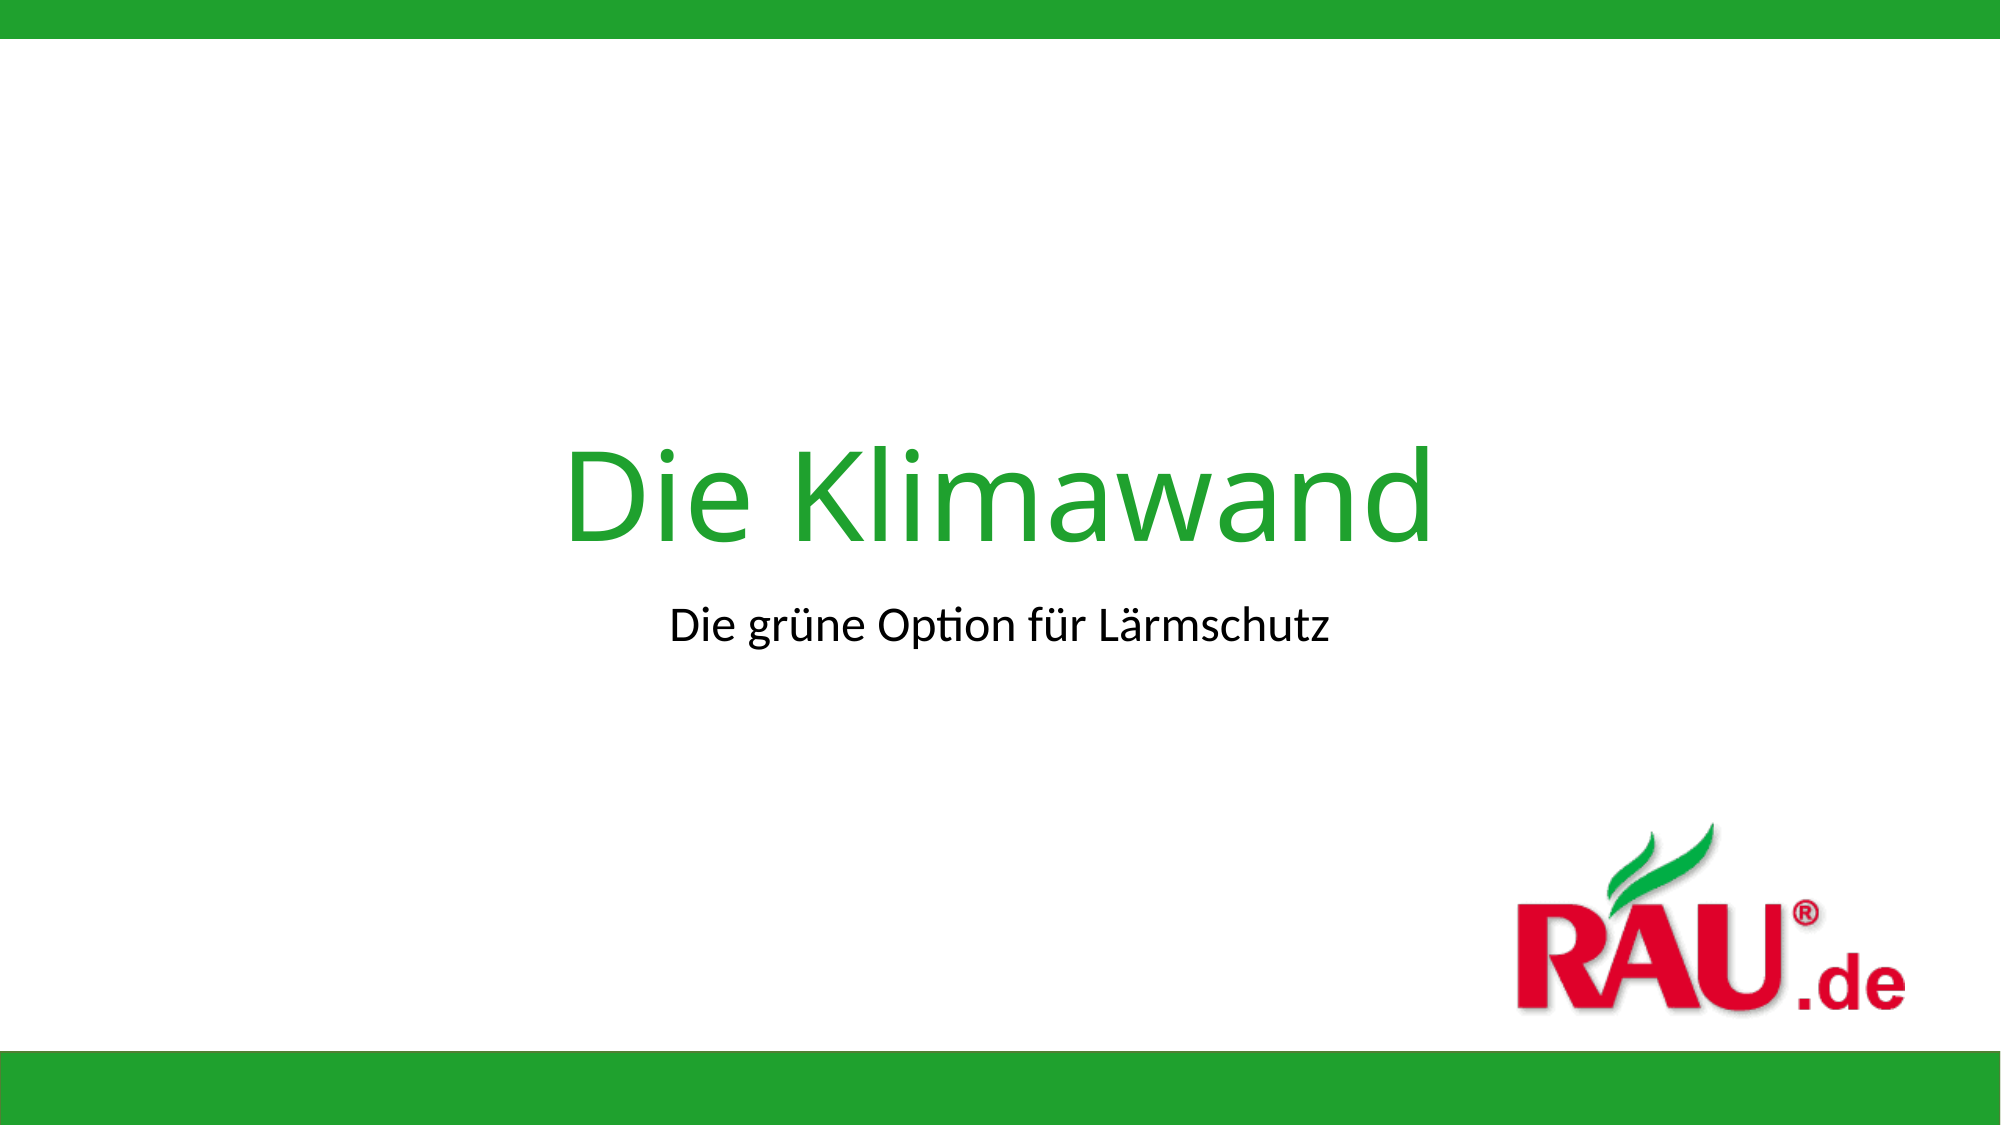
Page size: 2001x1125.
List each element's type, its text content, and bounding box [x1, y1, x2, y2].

subtitle Die grüne Option für Lärmschutz [249, 590, 1750, 863]
picture [0, 0, 2000, 39]
title Die Klimawand [249, 184, 1750, 576]
picture [1515, 821, 1905, 1021]
